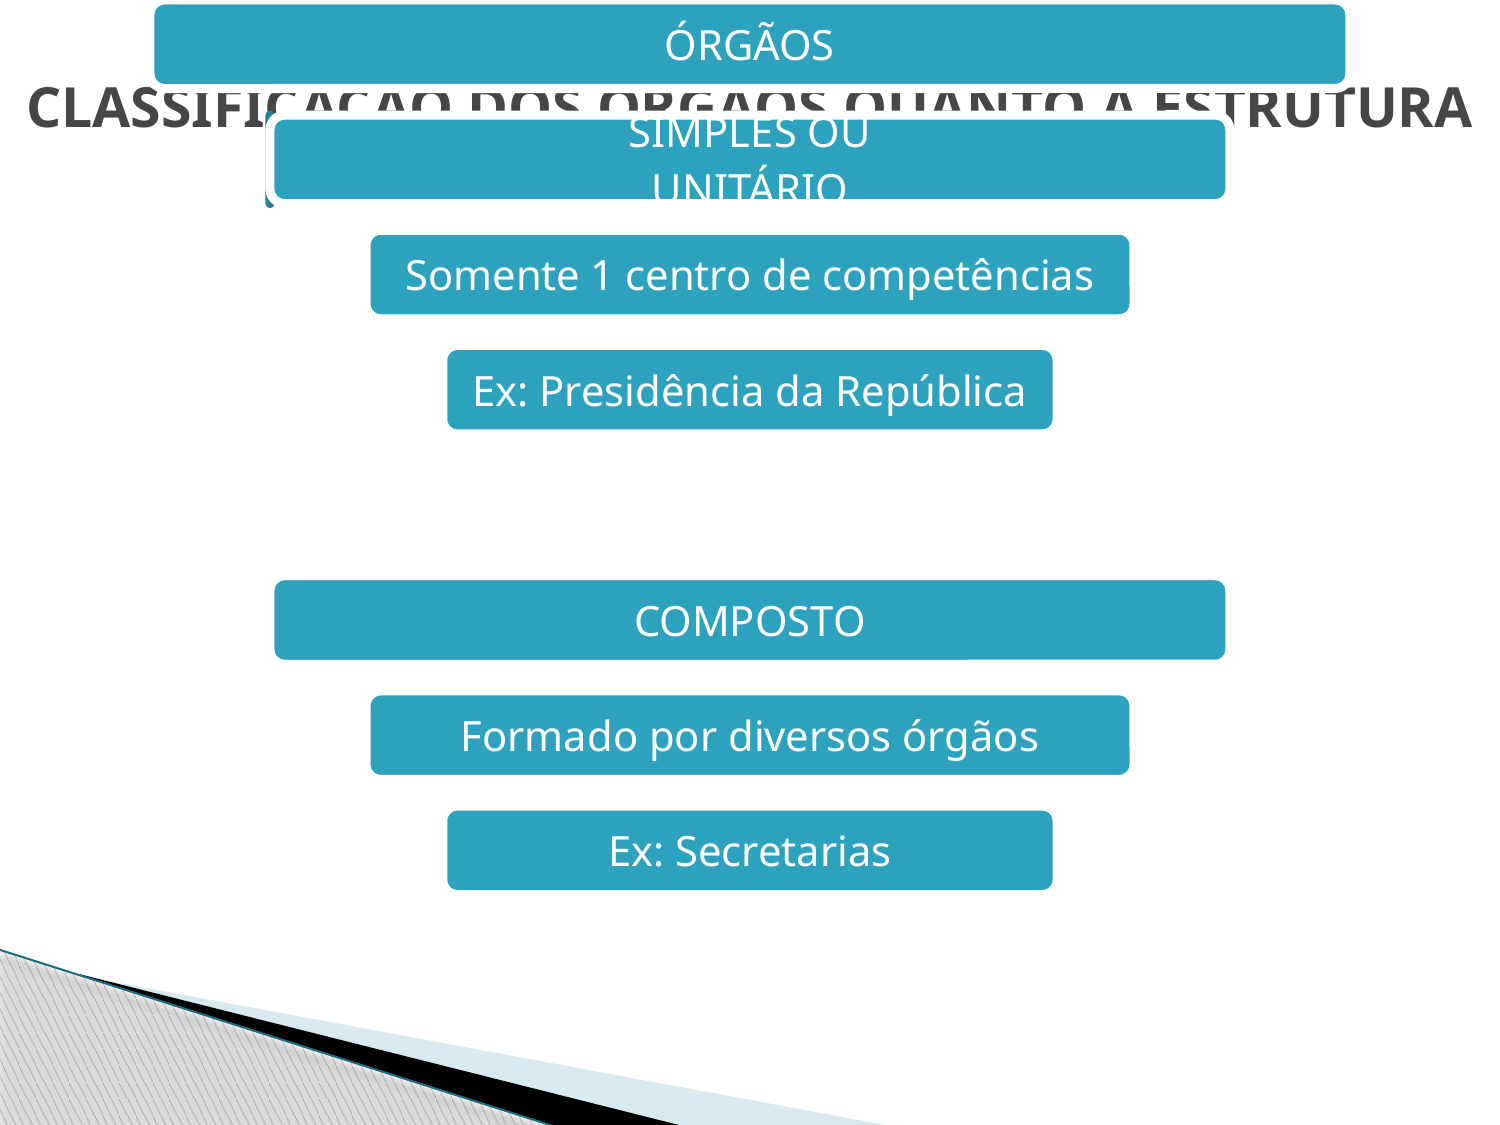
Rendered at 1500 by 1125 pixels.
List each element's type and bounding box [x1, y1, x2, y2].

list [0, 0, 1500, 1125]
